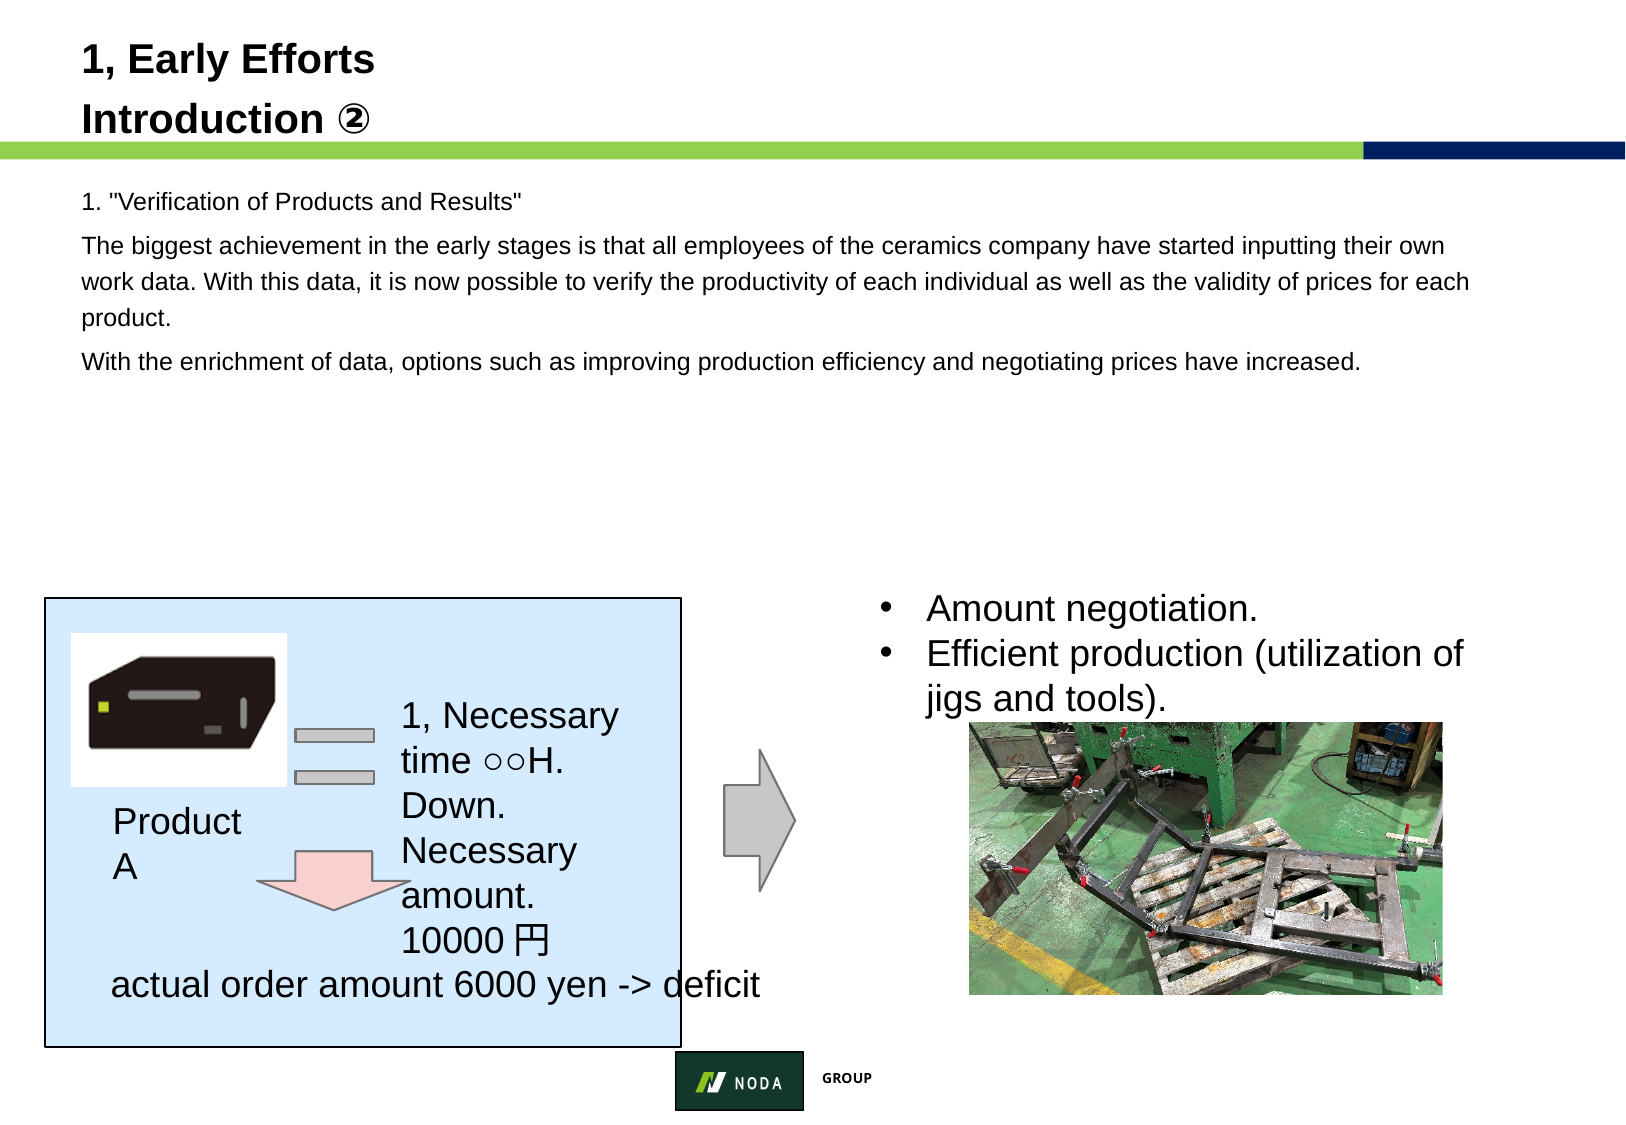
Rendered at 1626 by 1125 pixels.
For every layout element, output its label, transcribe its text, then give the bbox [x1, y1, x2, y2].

text_box Amount negotiation. Efficient production (utilization of jigs and tools). [864, 576, 1545, 726]
picture [968, 722, 1443, 995]
text_box [235, 147, 1122, 240]
title 1, Early Efforts Introduction ② [81, 78, 612, 142]
picture [675, 1051, 804, 1111]
text_box 1. "Verification of Products and Results" The biggest achievement in the early stages is that all employees of the ceramics company have started inputting their own work data. With this data, it is now possible to verify the productivity of each individual as well as the validity of prices for each product. With the enrichment of data, options such as improving production efficiency and negotiating prices have increased. [81, 171, 1511, 446]
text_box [44, 597, 811, 1048]
